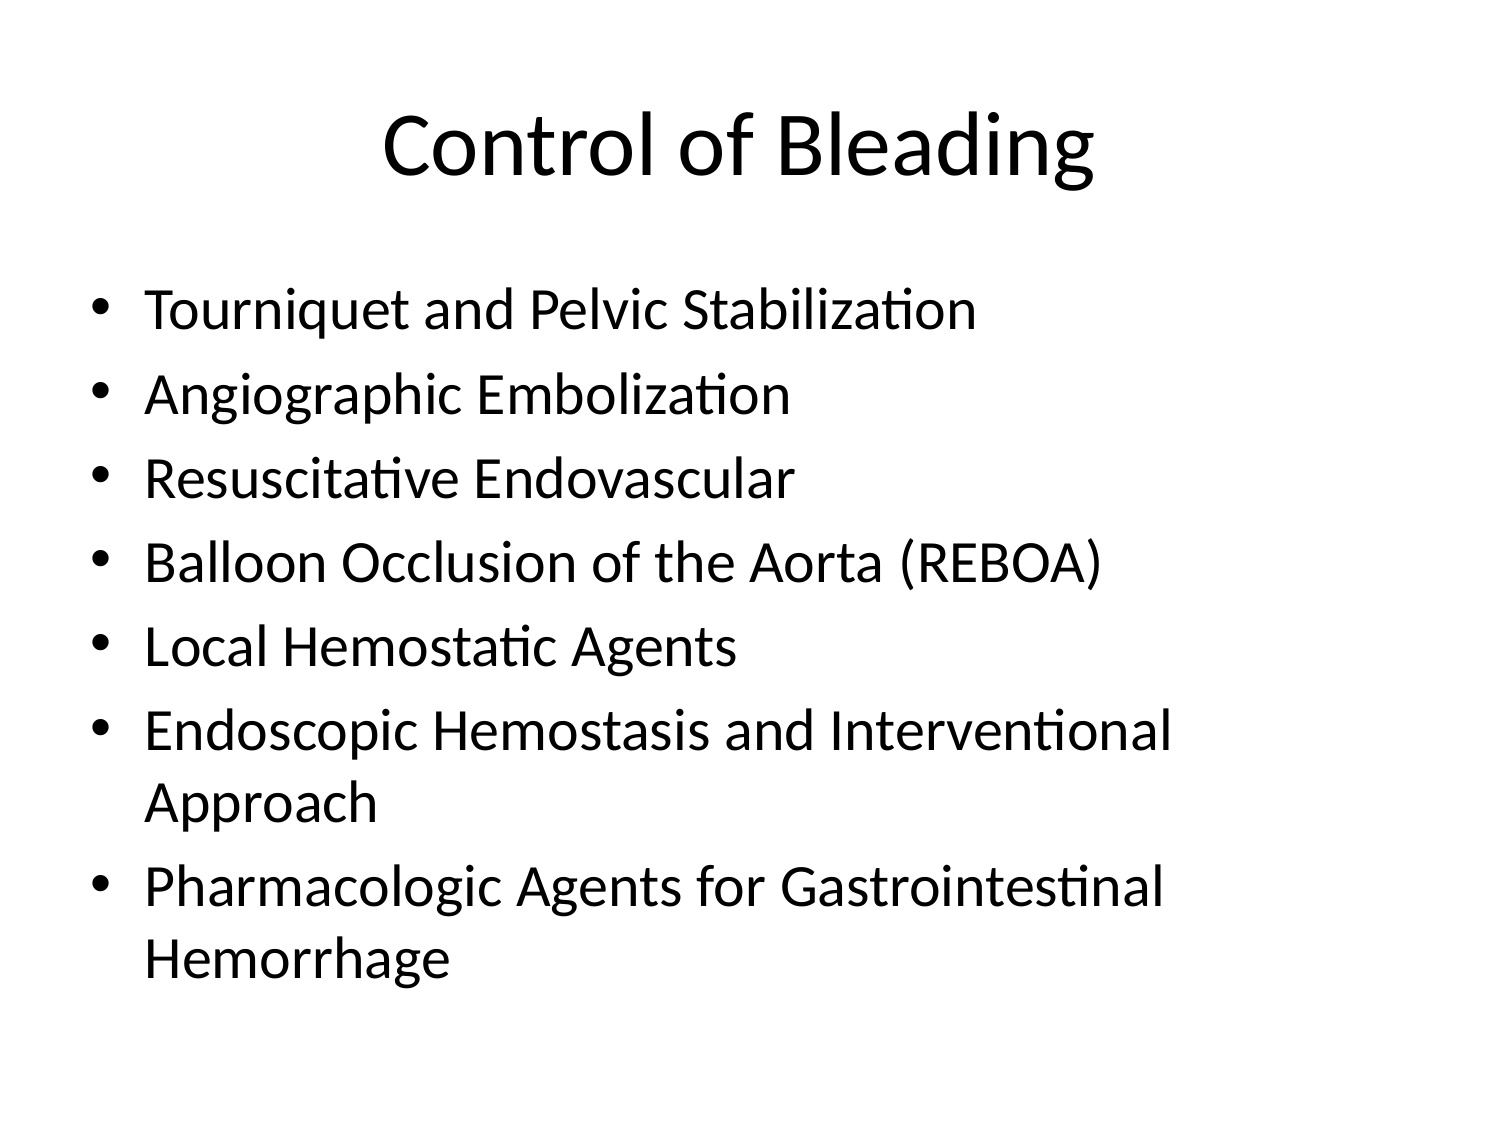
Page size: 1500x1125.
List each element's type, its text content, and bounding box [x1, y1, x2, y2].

title Control of Bleading [75, 45, 1425, 233]
list Tourniquet and Pelvic Stabilization Angiographic Embolization Resuscitative Endovascular Balloon Occlusion of the Aorta (REBOA) Local Hemostatic Agents Endoscopic Hemostasis and Interventional Approach Pharmacologic Agents for Gastrointestinal Hemorrhage [75, 262, 1425, 1005]
